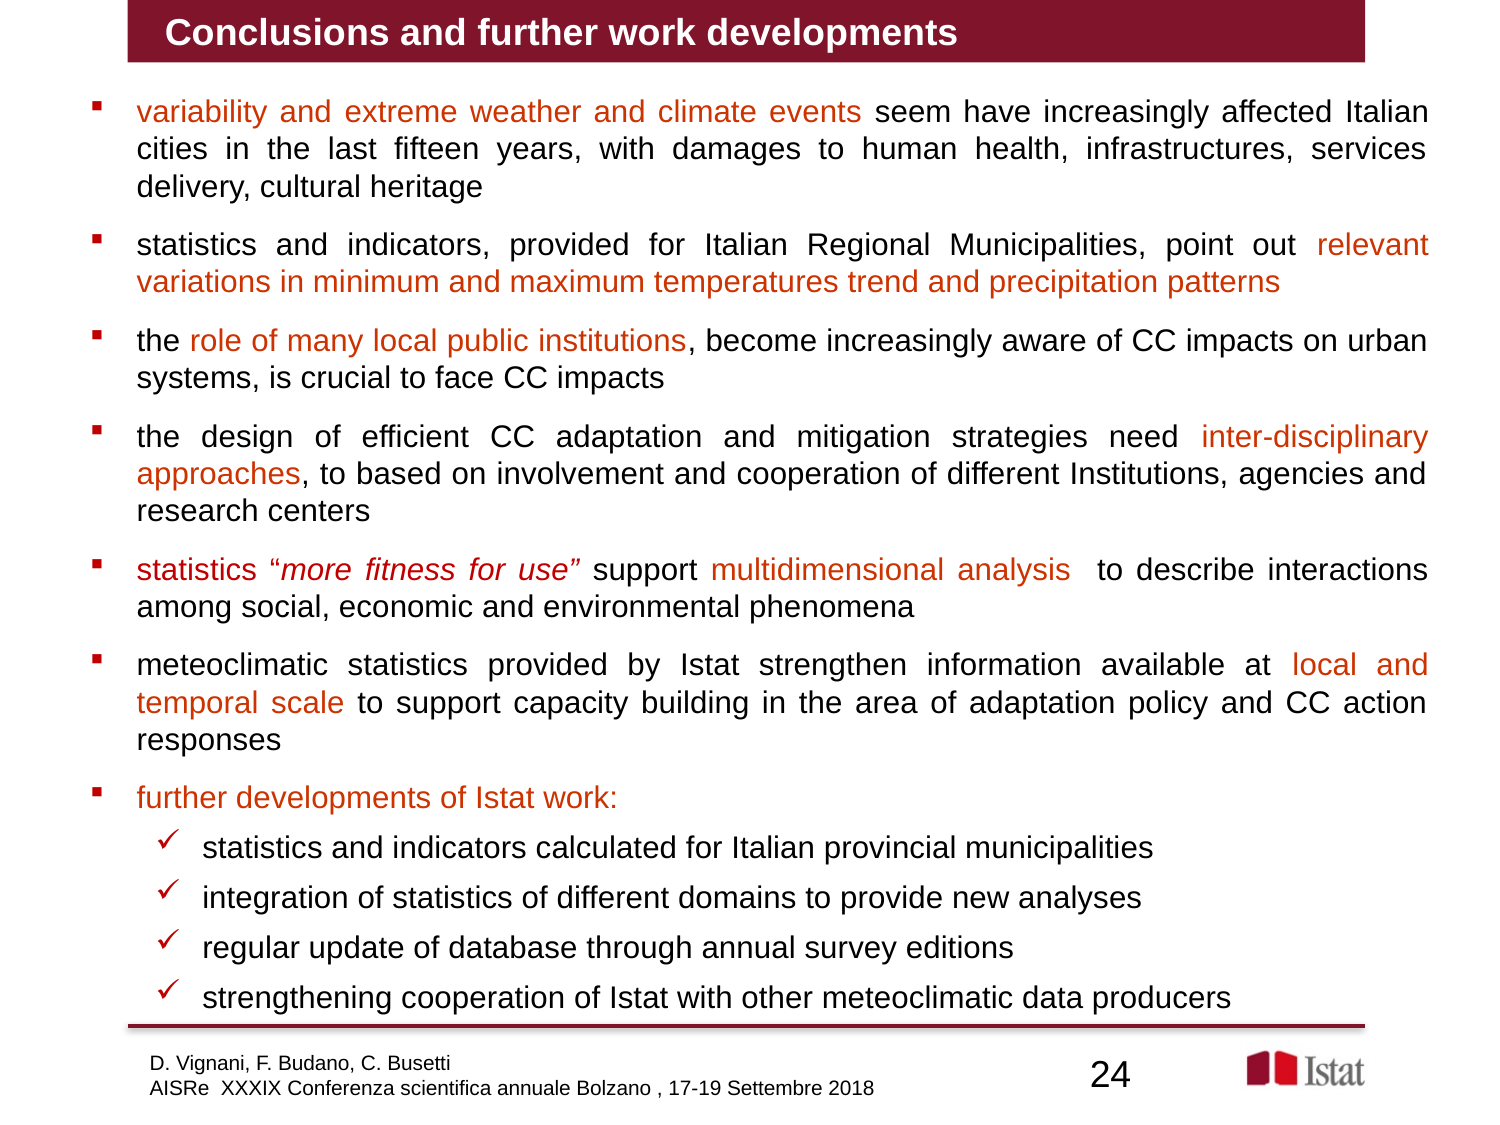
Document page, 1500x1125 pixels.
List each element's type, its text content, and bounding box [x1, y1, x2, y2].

slide_number 24 [1074, 1042, 1425, 1103]
text_box D. Vignani, F. Budano, C. Busetti AISRe XXXIX Conferenza scientifica annuale Bolzano , 17-19 Settembre 2018 [134, 1042, 997, 1108]
list variability and extreme weather and climate events seem have increasingly affected Italian cities in the last fifteen years, with damages to human health, infrastructures, services delivery, cultural heritage statistics and indicators, provided for Italian Regional Municipalities, point out relevant variations in minimum and maximum temperatures trend and precipitation patterns the role of many local public institutions, become increasingly aware of CC impacts on urban systems, is crucial to face CC impacts the design of efficient CC adaptation and mitigation strategies need inter-disciplinary approaches, to based on involvement and cooperation of different Institutions, agencies and research centers statistics “more fitness for use” support multidimensional analysis to describe interactions among social, economic and environmental phenomena meteoclimatic statistics provided by Istat strengthen information available at local and temporal scale to support capacity building in the area of adaptation policy and CC action responses further developments of Istat work: statistics and indicators calculated for Italian provincial municipalities integration of statistics of different domains to provide new analyses regular update of database through annual survey editions strengthening cooperation of Istat with other meteoclimatic data producers [75, 83, 1444, 1013]
title Conclusions and further work developments [150, 0, 1500, 104]
